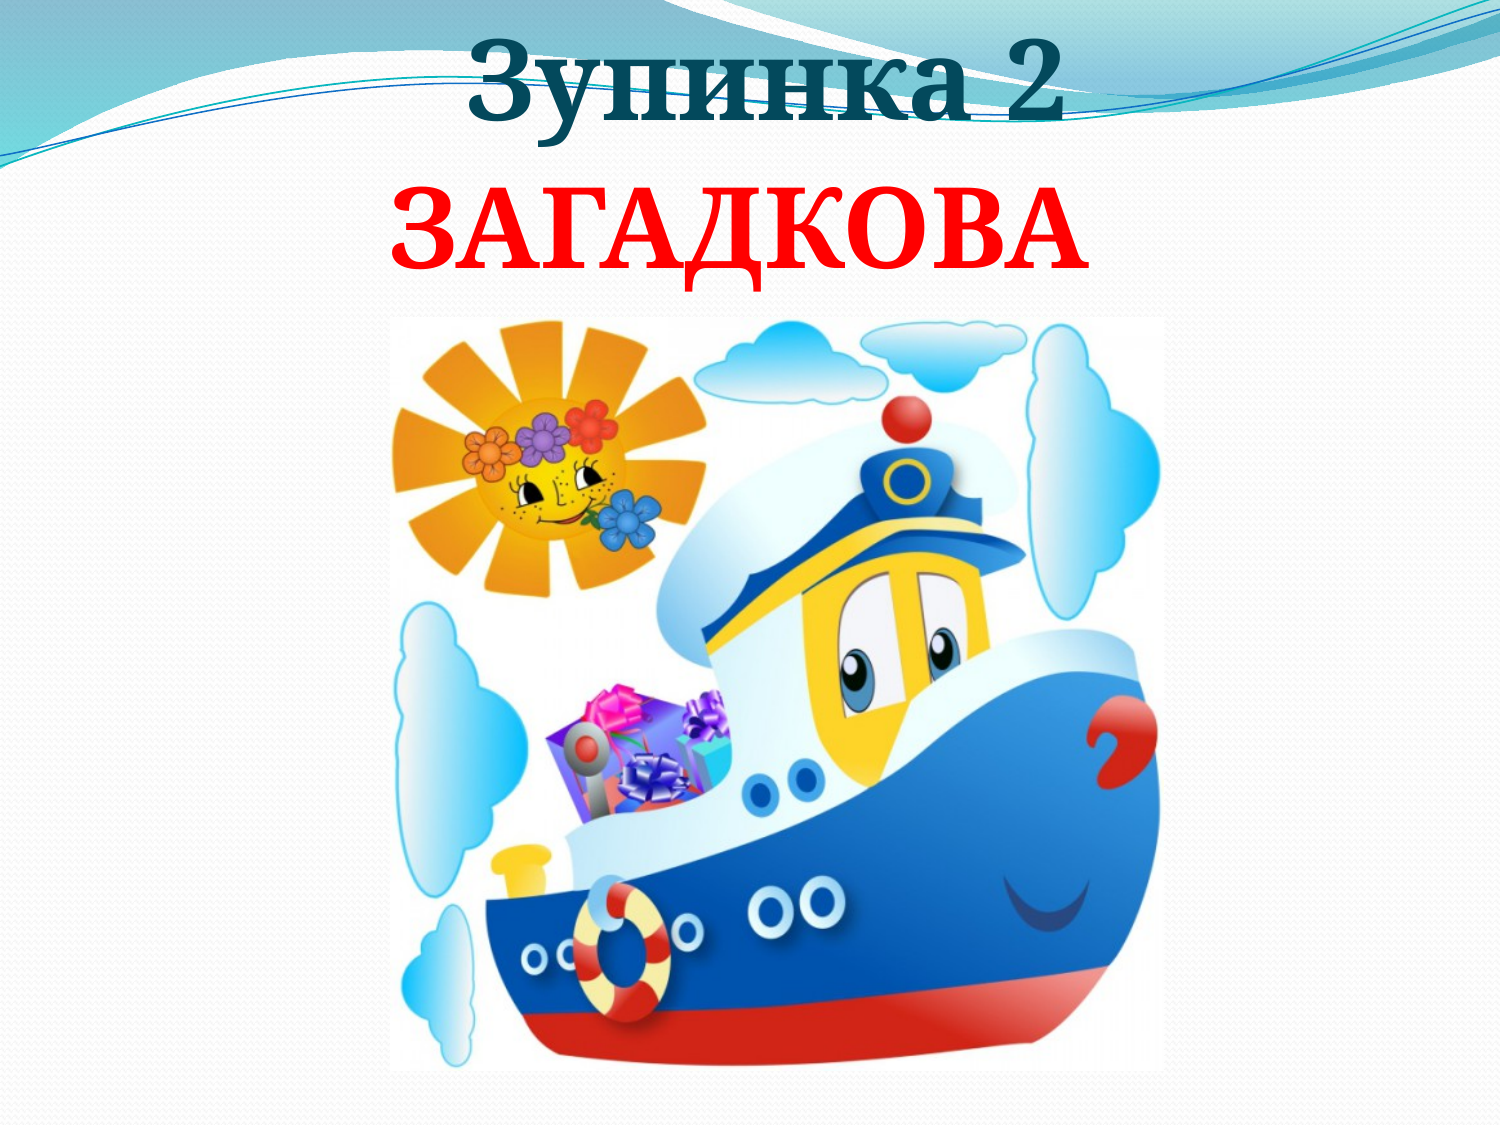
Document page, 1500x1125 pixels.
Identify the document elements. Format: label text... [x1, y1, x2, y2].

text_box Зупинка 2 [442, 0, 1093, 148]
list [389, 317, 1164, 1071]
text_box ЗАГАДКОВА [373, 148, 1105, 299]
